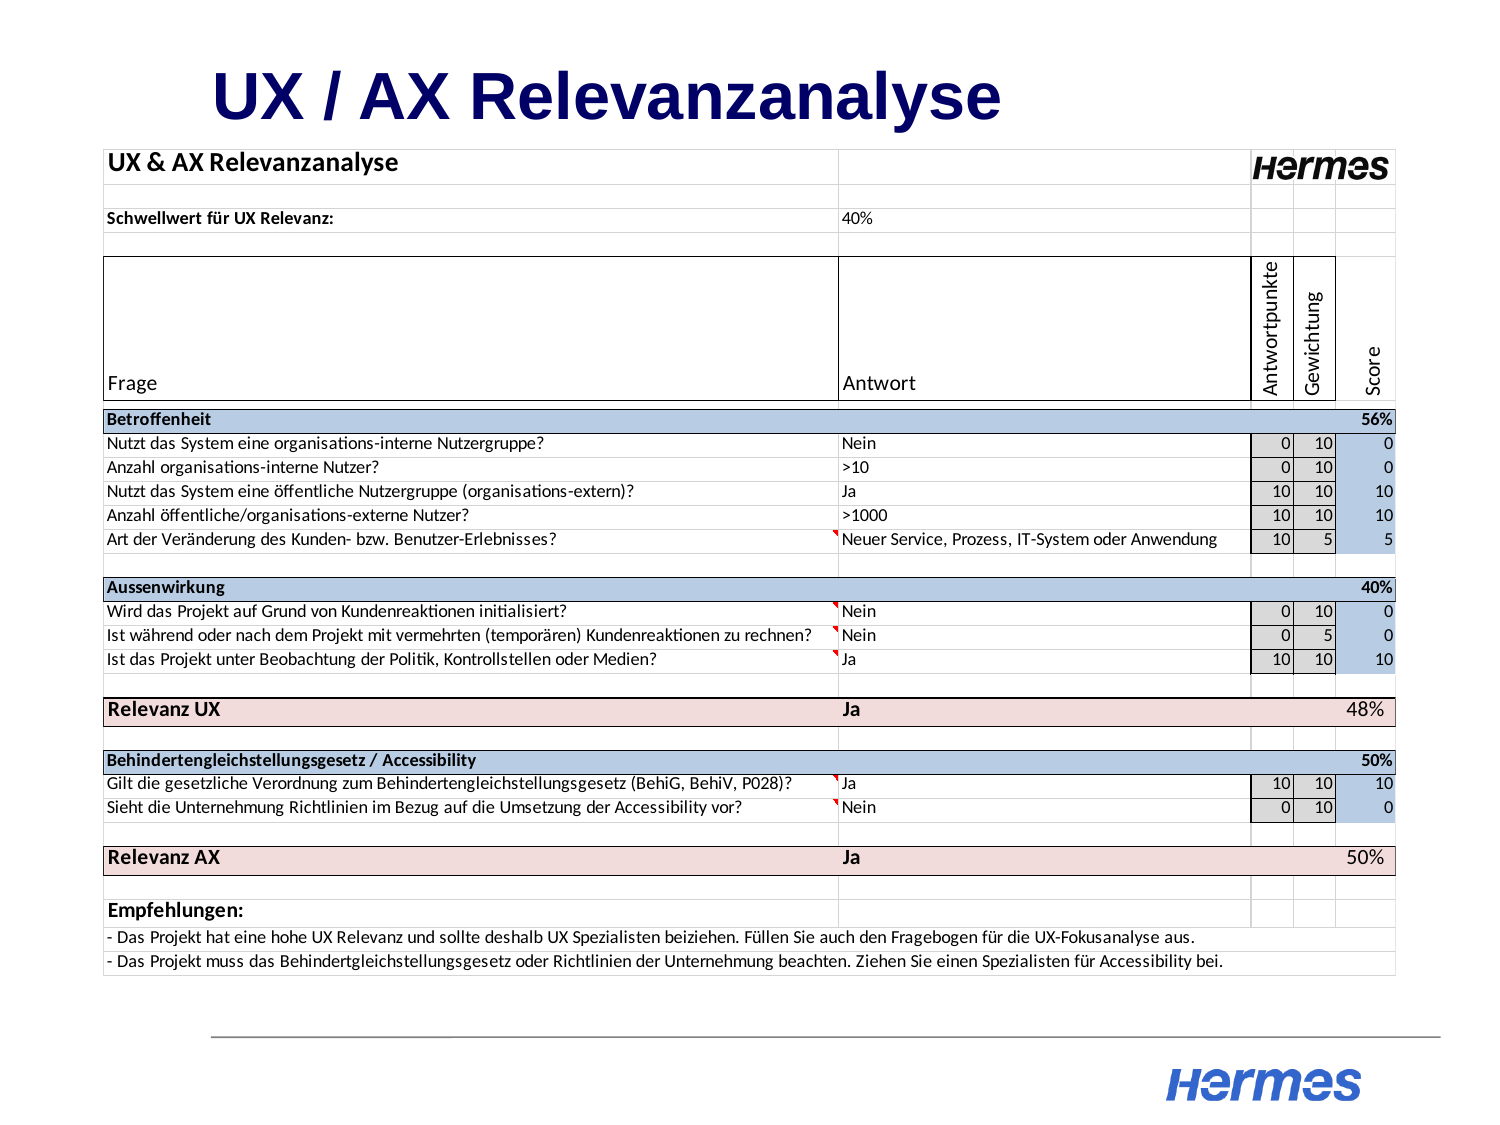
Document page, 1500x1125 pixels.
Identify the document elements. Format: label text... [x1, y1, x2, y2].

picture [1166, 1069, 1361, 1101]
title UX / AX Relevanzanalyse [212, 52, 1437, 216]
picture [103, 148, 1397, 977]
